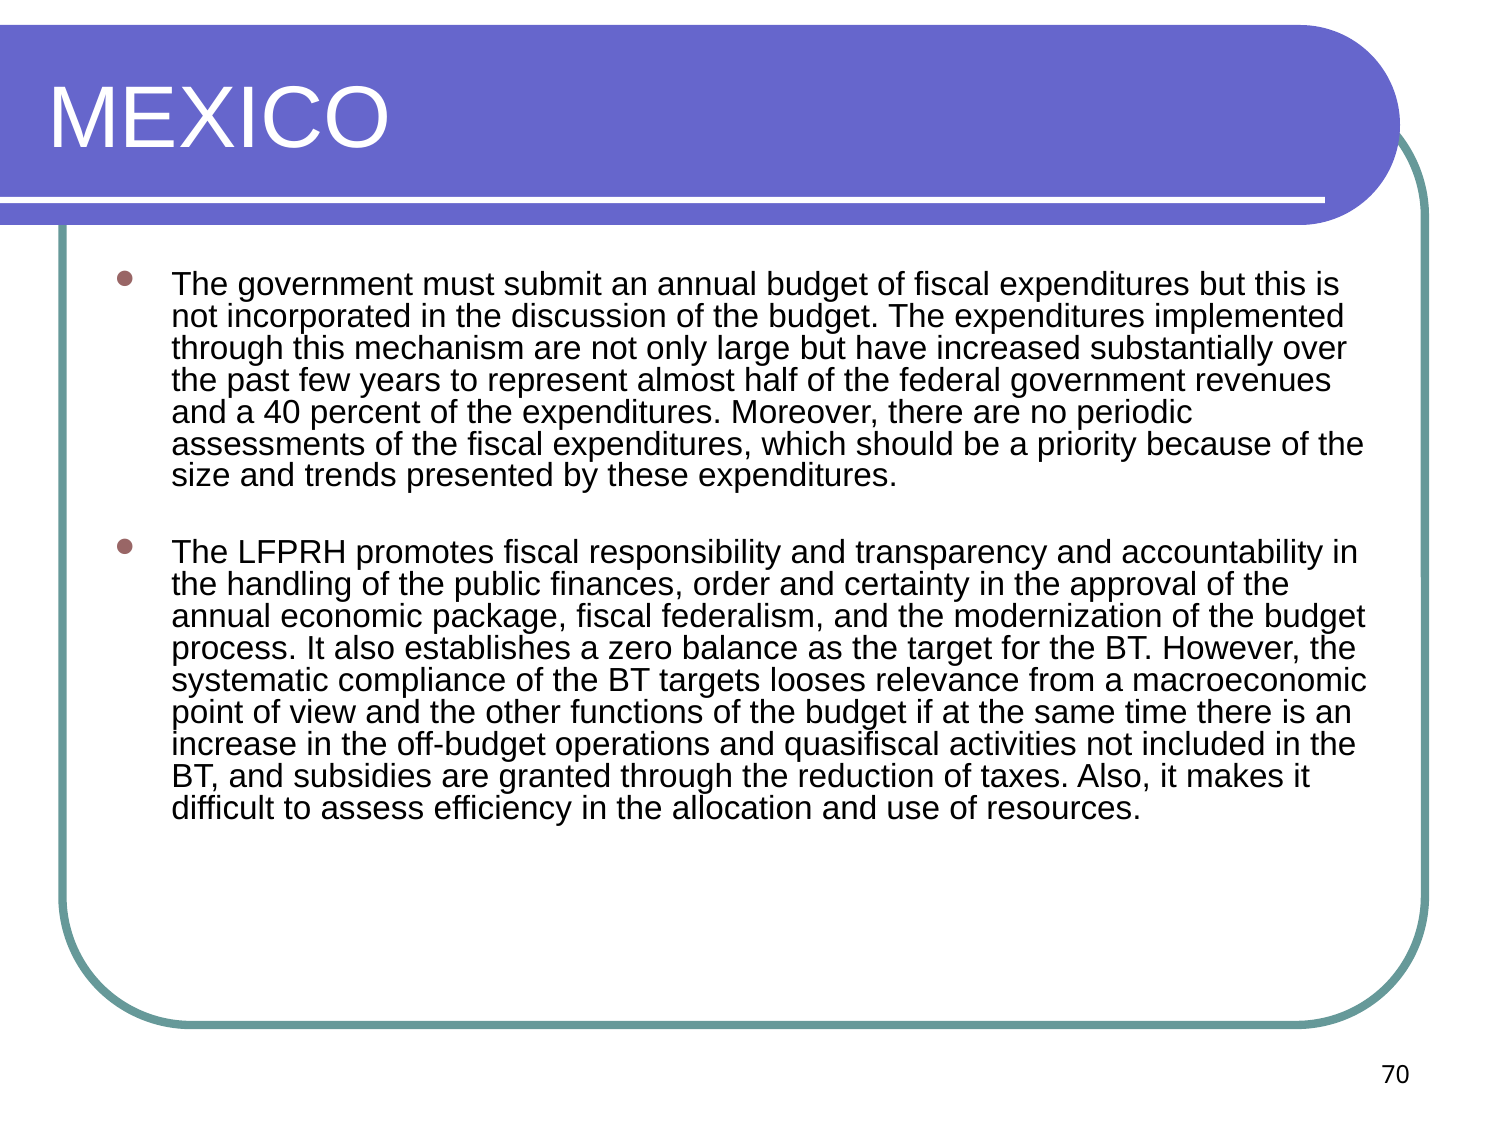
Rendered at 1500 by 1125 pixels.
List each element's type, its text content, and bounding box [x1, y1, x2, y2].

slide_number 70 [1074, 1024, 1426, 1101]
list The government must submit an annual budget of fiscal expenditures but this is not incorporated in the discussion of the budget. The expenditures implemented through this mechanism are not only large but have increased substantially over the past few years to represent almost half of the federal government revenues and a 40 percent of the expenditures. Moreover, there are no periodic assessments of the fiscal expenditures, which should be a priority because of the size and trends presented by these expenditures. The LFPRH promotes fiscal responsibility and transparency and accountability in the handling of the public finances, order and certainty in the approval of the annual economic package, fiscal federalism, and the modernization of the budget process. It also establishes a zero balance as the target for the BT. However, the systematic compliance of the BT targets looses relevance from a macroeconomic point of view and the other functions of the budget if at the same time there is an increase in the off-budget operations and quasifiscal activities not included in the BT, and subsidies are granted through the reduction of taxes. Also, it makes it difficult to assess efficiency in the allocation and use of resources. [99, 262, 1401, 988]
title MEXICO [31, 37, 1348, 188]
